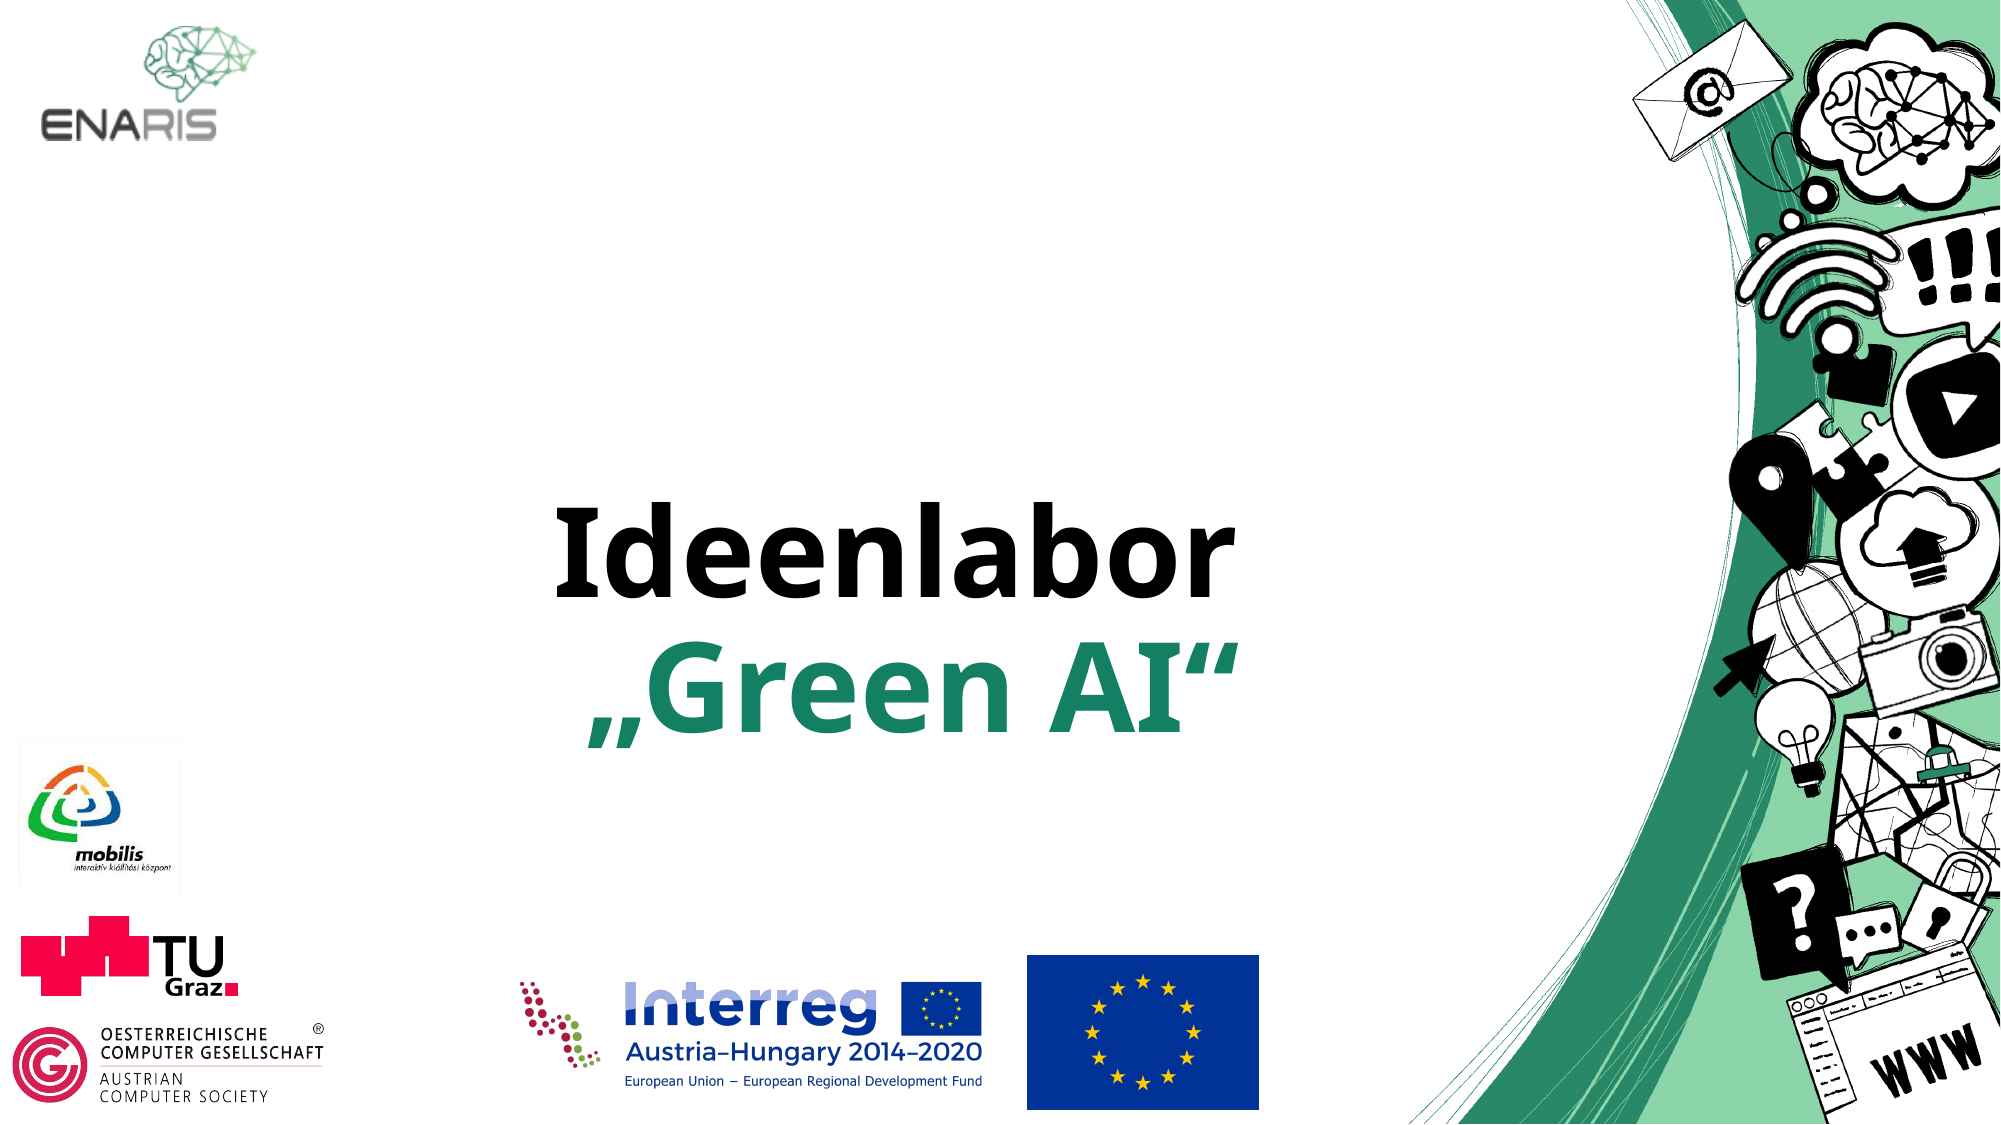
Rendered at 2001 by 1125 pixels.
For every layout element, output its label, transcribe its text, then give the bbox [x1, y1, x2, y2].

picture [18, 738, 180, 899]
picture [12, 1023, 324, 1103]
picture [41, 26, 258, 141]
title Ideenlabor „Green AI“ [266, 182, 1559, 768]
picture [414, 0, 2001, 1124]
picture [21, 916, 238, 996]
